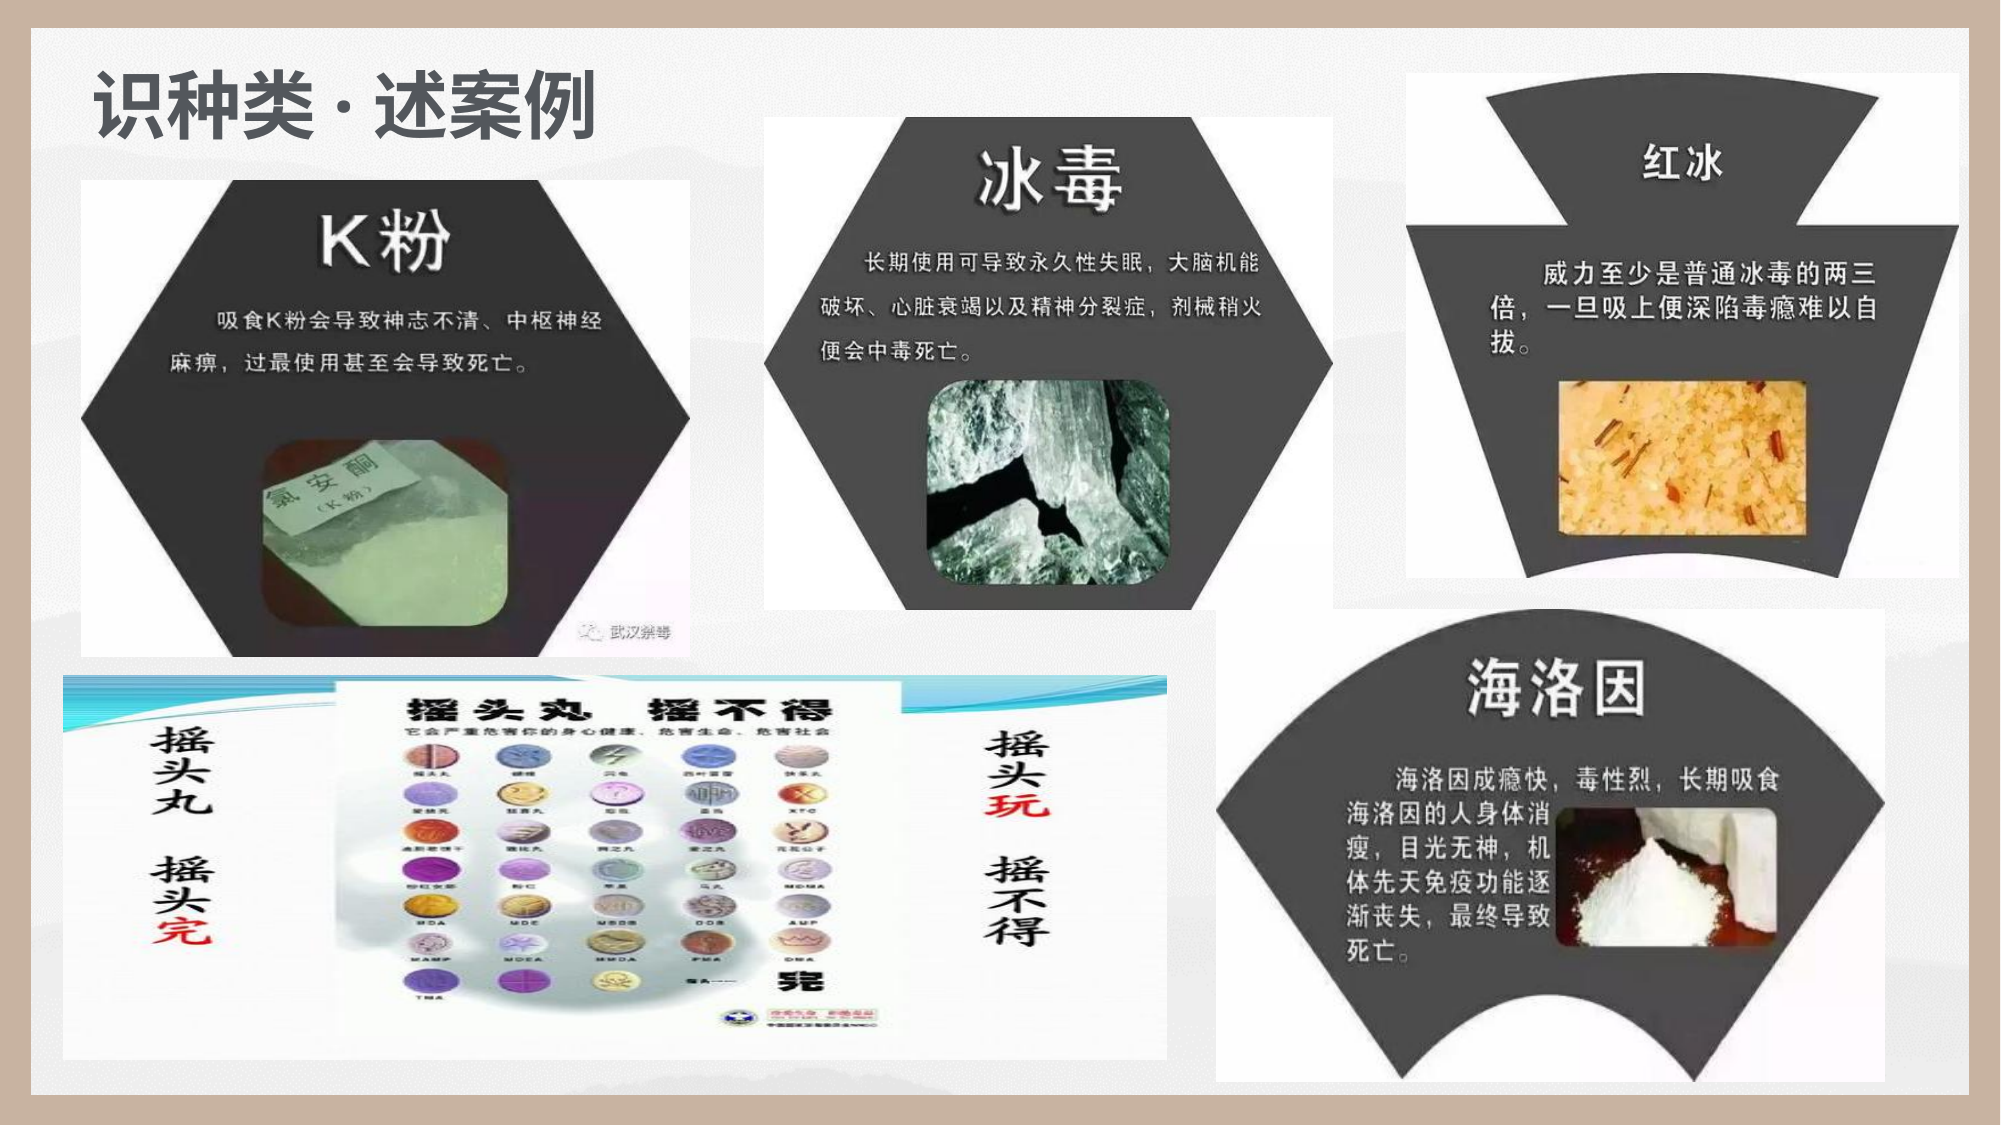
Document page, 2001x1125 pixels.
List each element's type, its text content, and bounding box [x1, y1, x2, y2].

picture [31, 28, 1969, 1095]
text_box 识种类·述案例 [35, 51, 655, 156]
